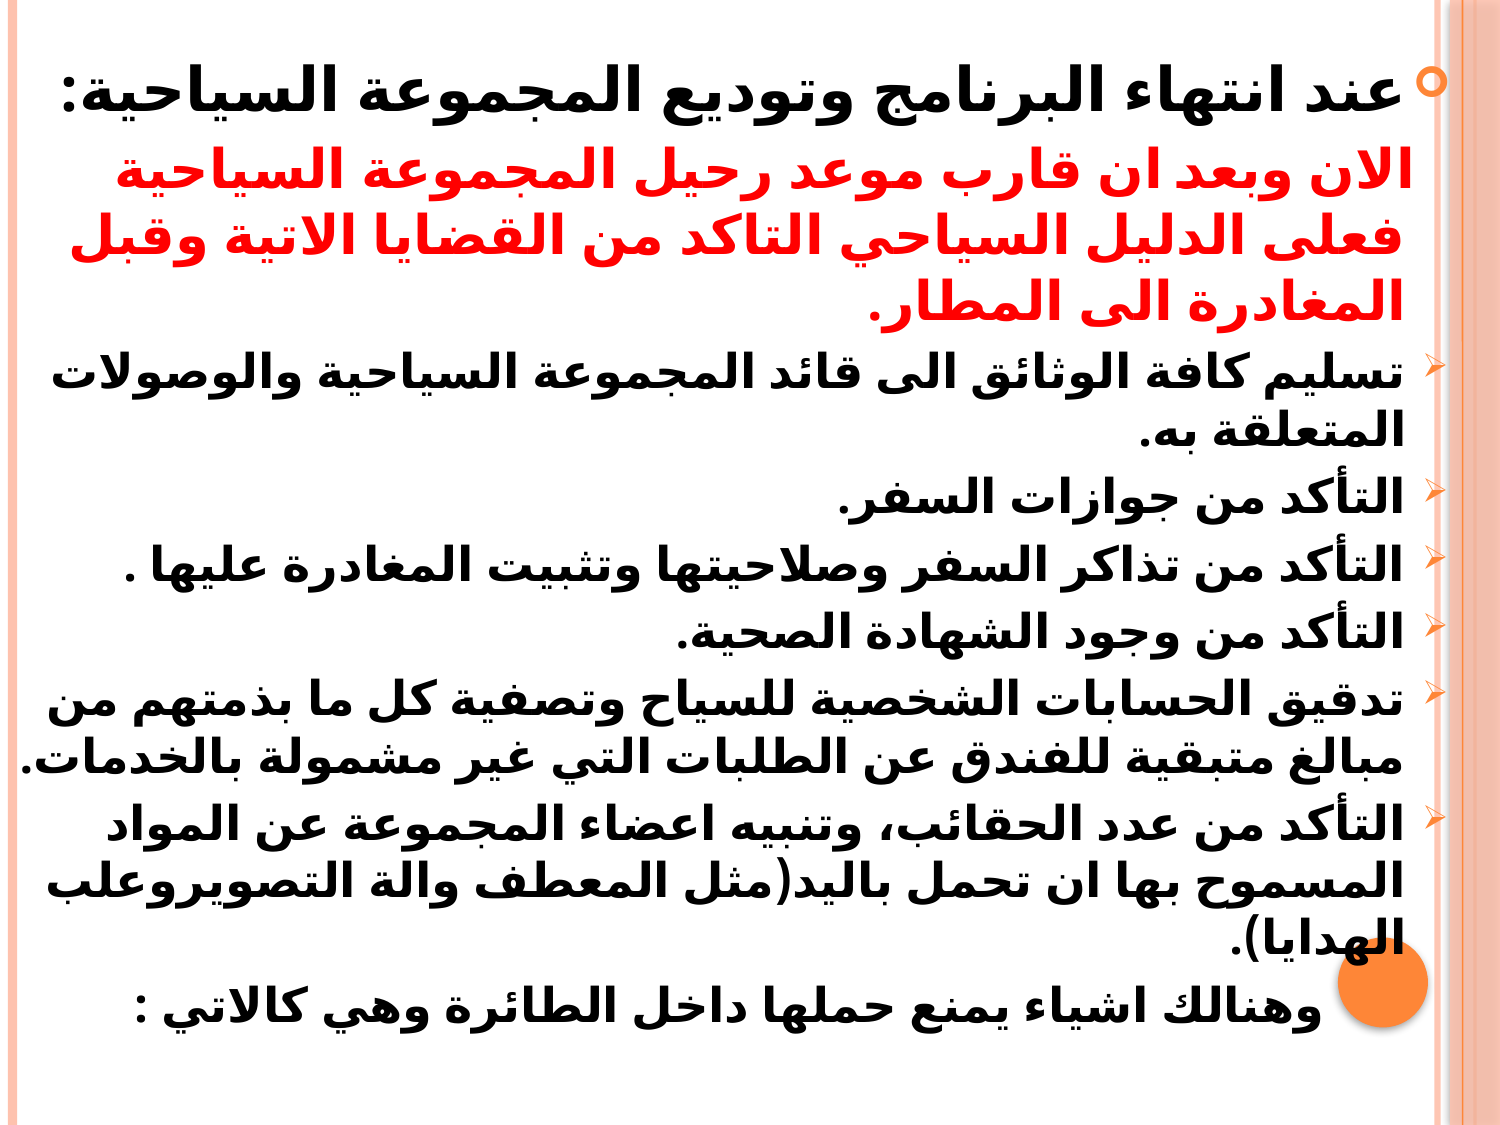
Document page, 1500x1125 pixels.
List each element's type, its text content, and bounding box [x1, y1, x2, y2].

list عند انتهاء البرنامج وتوديع المجموعة السياحية: الان وبعد ان قارب موعد رحيل المجموعة السياحية فعلى الدليل السياحي التاكد من القضايا الاتية وقبل المغادرة الى المطار. تسليم كافة الوثائق الى قائد المجموعة السياحية والوصولات المتعلقة به. التأكد من جوازات السفر. التأكد من تذاكر السفر وصلاحيتها وتثبيت المغادرة عليها . التأكد من وجود الشهادة الصحية. تدقيق الحسابات الشخصية للسياح وتصفية كل ما بذمتهم من مبالغ متبقية للفندق عن الطلبات التي غير مشمولة بالخدمات. التأكد من عدد الحقائب، وتنبيه اعضاء المجموعة عن المواد المسموح بها ان تحمل باليد(مثل المعطف والة التصويروعلب الهدايا). وهنالك اشياء يمنع حملها داخل الطائرة وهي كالاتي : [0, 42, 1459, 1083]
